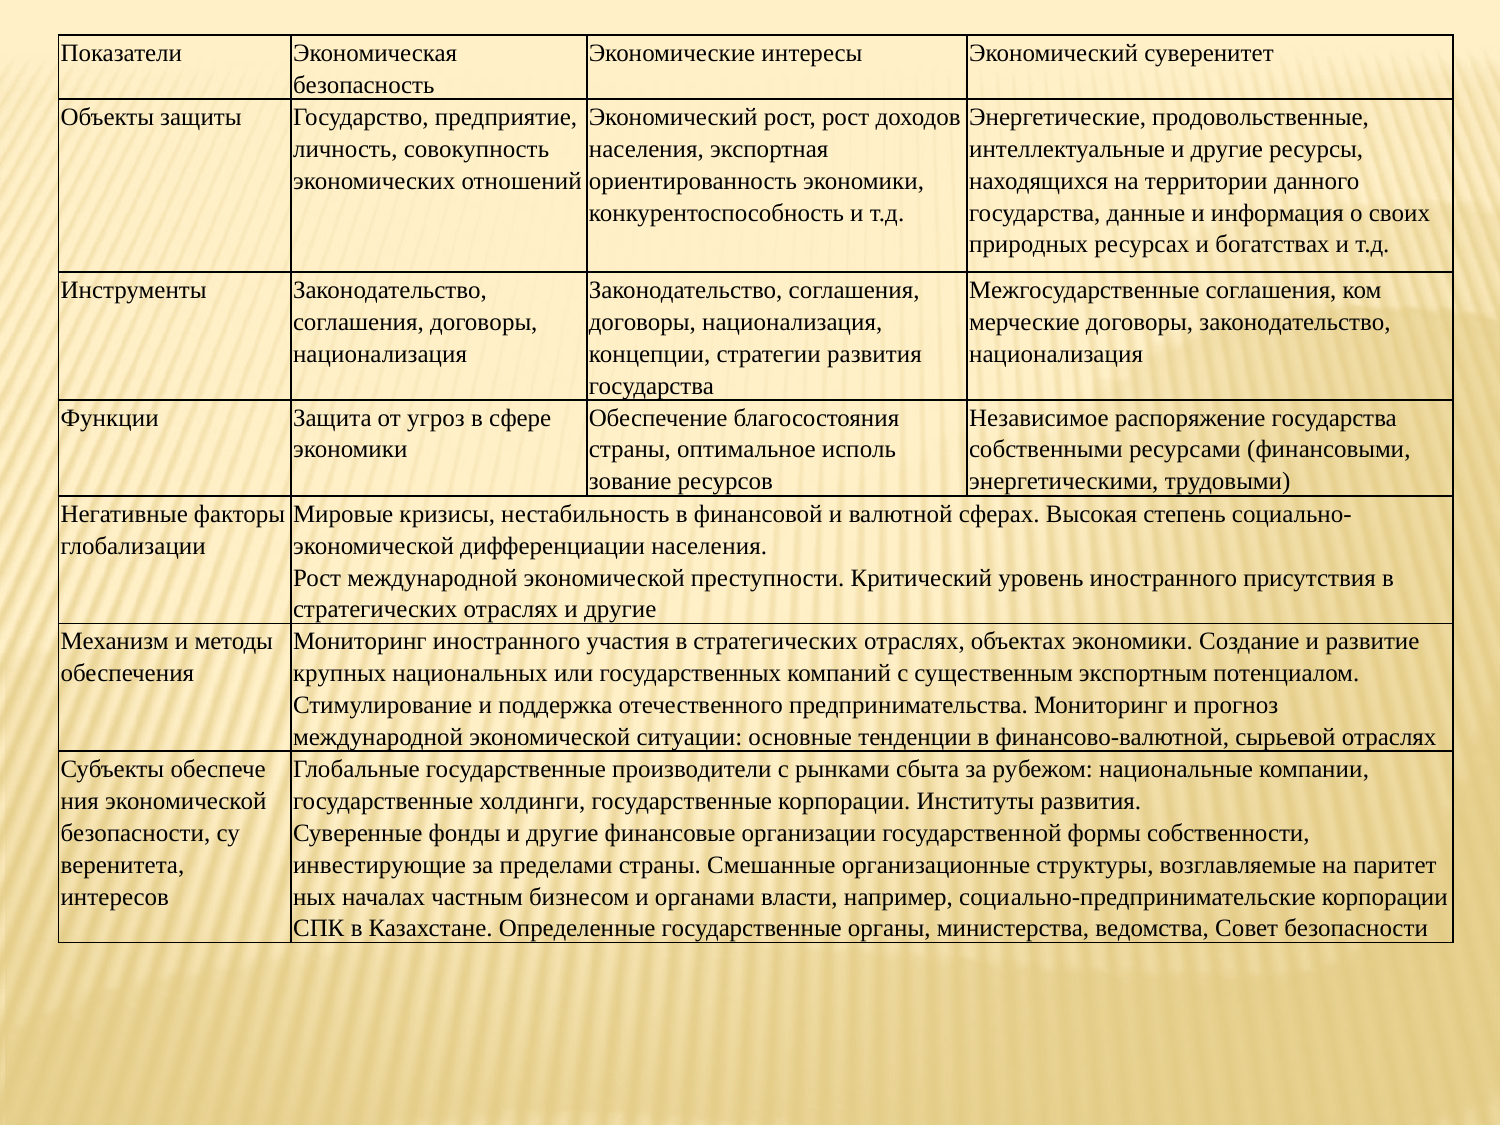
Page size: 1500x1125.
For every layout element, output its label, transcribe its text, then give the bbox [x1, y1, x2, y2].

table_cell Субъекты обеспече­ния эконо­мической безопас­ности, су­веренитета, интересов [59, 752, 290, 942]
table_header Экономическая безопасность [292, 36, 586, 98]
table_cell Мониторинг иностранного участия в стратегических отраслях, объектах экономики. Создание и развитие крупных национальных или государственных компаний с существенным экспортным потенциалом. Стимулирование и поддержка отечественного предпринимательства. Мониторинг и прогноз международной экономической ситуации: ос­новные тенденции в финансово-валютной, сырьевой отраслях [292, 624, 1452, 750]
table_cell Законодательство, соглашения, догово­ры, национализация [292, 273, 586, 399]
table_cell Независимое распо­ряжение государства собственными ресур­сами (финансовыми, энергетическими, трудовыми) [968, 401, 1452, 495]
table_cell Негативные факторы глобализа­ции [59, 497, 290, 623]
table_cell Энергетические, продовольственные, интеллектуальные и другие ресурсы, находящихся на территории данного государства, данные и информация о своих природных ресурсах и богатствах и т.д. [968, 100, 1452, 271]
table_cell Объекты защиты [59, 100, 290, 271]
table_cell Государство, пред­приятие, личность, совокупность эко­номических отно­шений [292, 100, 586, 271]
table_cell Механизм и методы обеспече­ния [59, 624, 290, 750]
table_header Показатели [59, 36, 290, 98]
table_cell Функции [59, 401, 290, 495]
table_cell Защита от угроз в сфере экономики [292, 401, 586, 495]
table_cell Законодательство, соглашения, догово­ры, национализация, концепции, стратегии развития государства [588, 273, 966, 399]
table_cell Обеспечение благо­состояния страны, оптимальное исполь­зование ресурсов [588, 401, 966, 495]
table_cell Инструмен­ты [59, 273, 290, 399]
table_cell Глобальные государственные производители с рынками сбыта за ру­бежом: национальные компании, государственные холдинги, госу­дарственные корпорации. Институты развития. Суверенные фонды и другие финансовые организации государствен­ной формы собственности, инвестирующие за пределами страны. Смешанные организационные структуры, возглавляемые на паритет­ных началах частным бизнесом и органами власти, например, соци­ально-предпринимательские корпорации СПК в Казахстане. Определенные государственные органы, министерства, ведомства, Совет безопасности [292, 752, 1452, 942]
table_header Экономические интересы [588, 36, 966, 98]
table_cell Мировые кризисы, нестабильность в финансовой и валютной сферах. Высокая степень социально-экономической дифференциации населе­ния. Рост международной экономической преступности. Критический уровень иностранного присутствия в стратегических от­раслях и другие [292, 497, 1452, 623]
table_header Экономический суверенитет [968, 36, 1452, 98]
table_cell Межгосударственные соглашения, ком­мерческие договоры, законодательство, национализация [968, 273, 1452, 399]
table_cell Экономический рост, рост доходов насе­ления, экспортная ориентированность экономики, конкурен­тоспособность и т.д. [588, 100, 966, 271]
